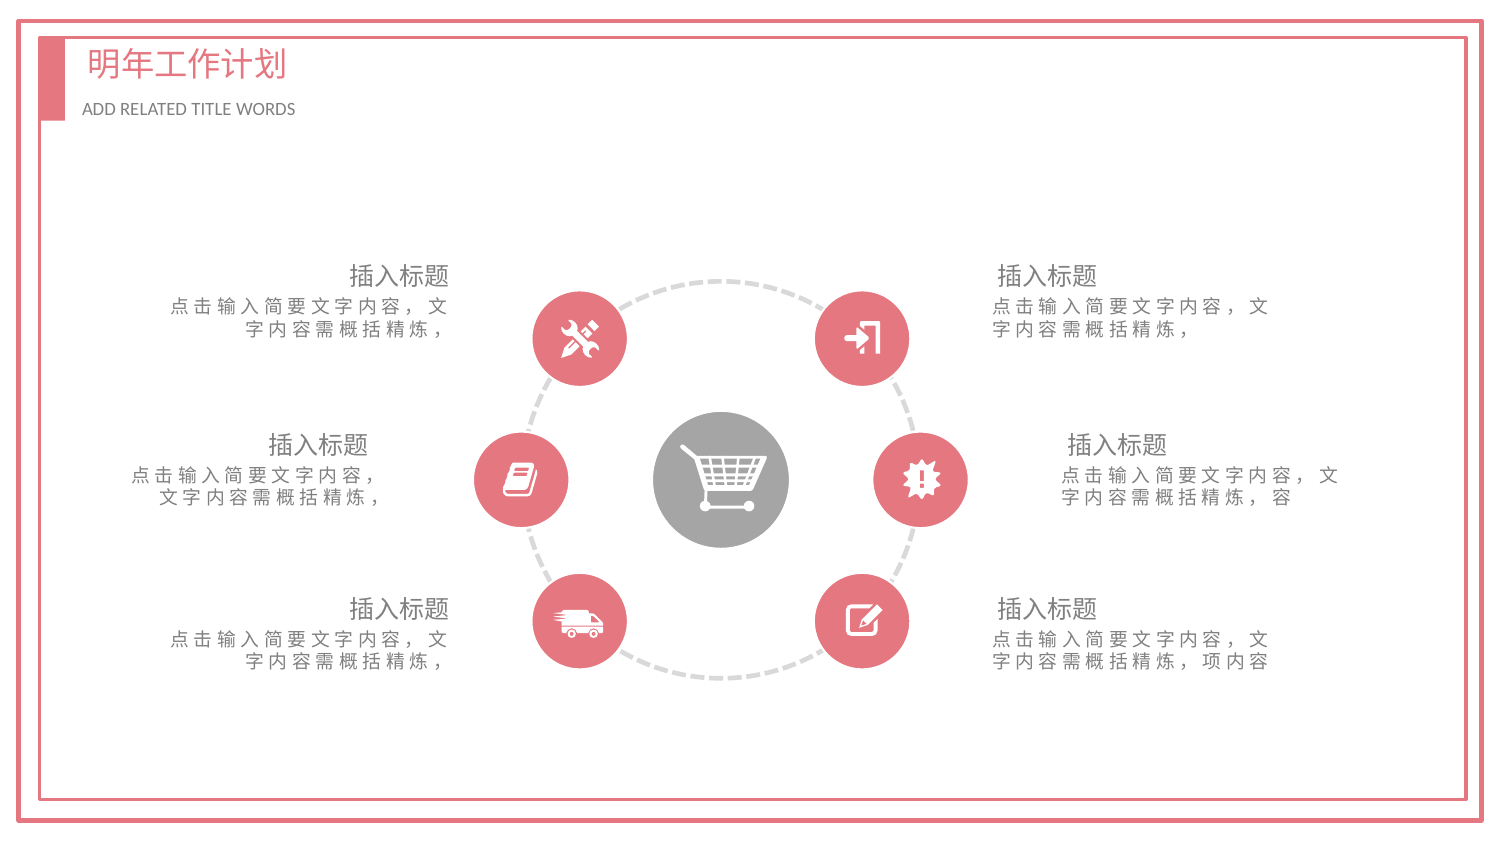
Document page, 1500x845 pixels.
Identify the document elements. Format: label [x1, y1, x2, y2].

text_box [165, 591, 465, 673]
text_box [813, 572, 911, 670]
text_box [531, 290, 629, 388]
text_box [108, 427, 390, 509]
text_box [165, 259, 465, 341]
text_box [1052, 427, 1358, 509]
text_box [522, 281, 920, 679]
text_box [531, 572, 629, 670]
text_box [872, 431, 970, 529]
text_box [982, 259, 1283, 341]
text_box [813, 290, 911, 388]
text_box [982, 591, 1283, 673]
text_box [472, 431, 570, 529]
